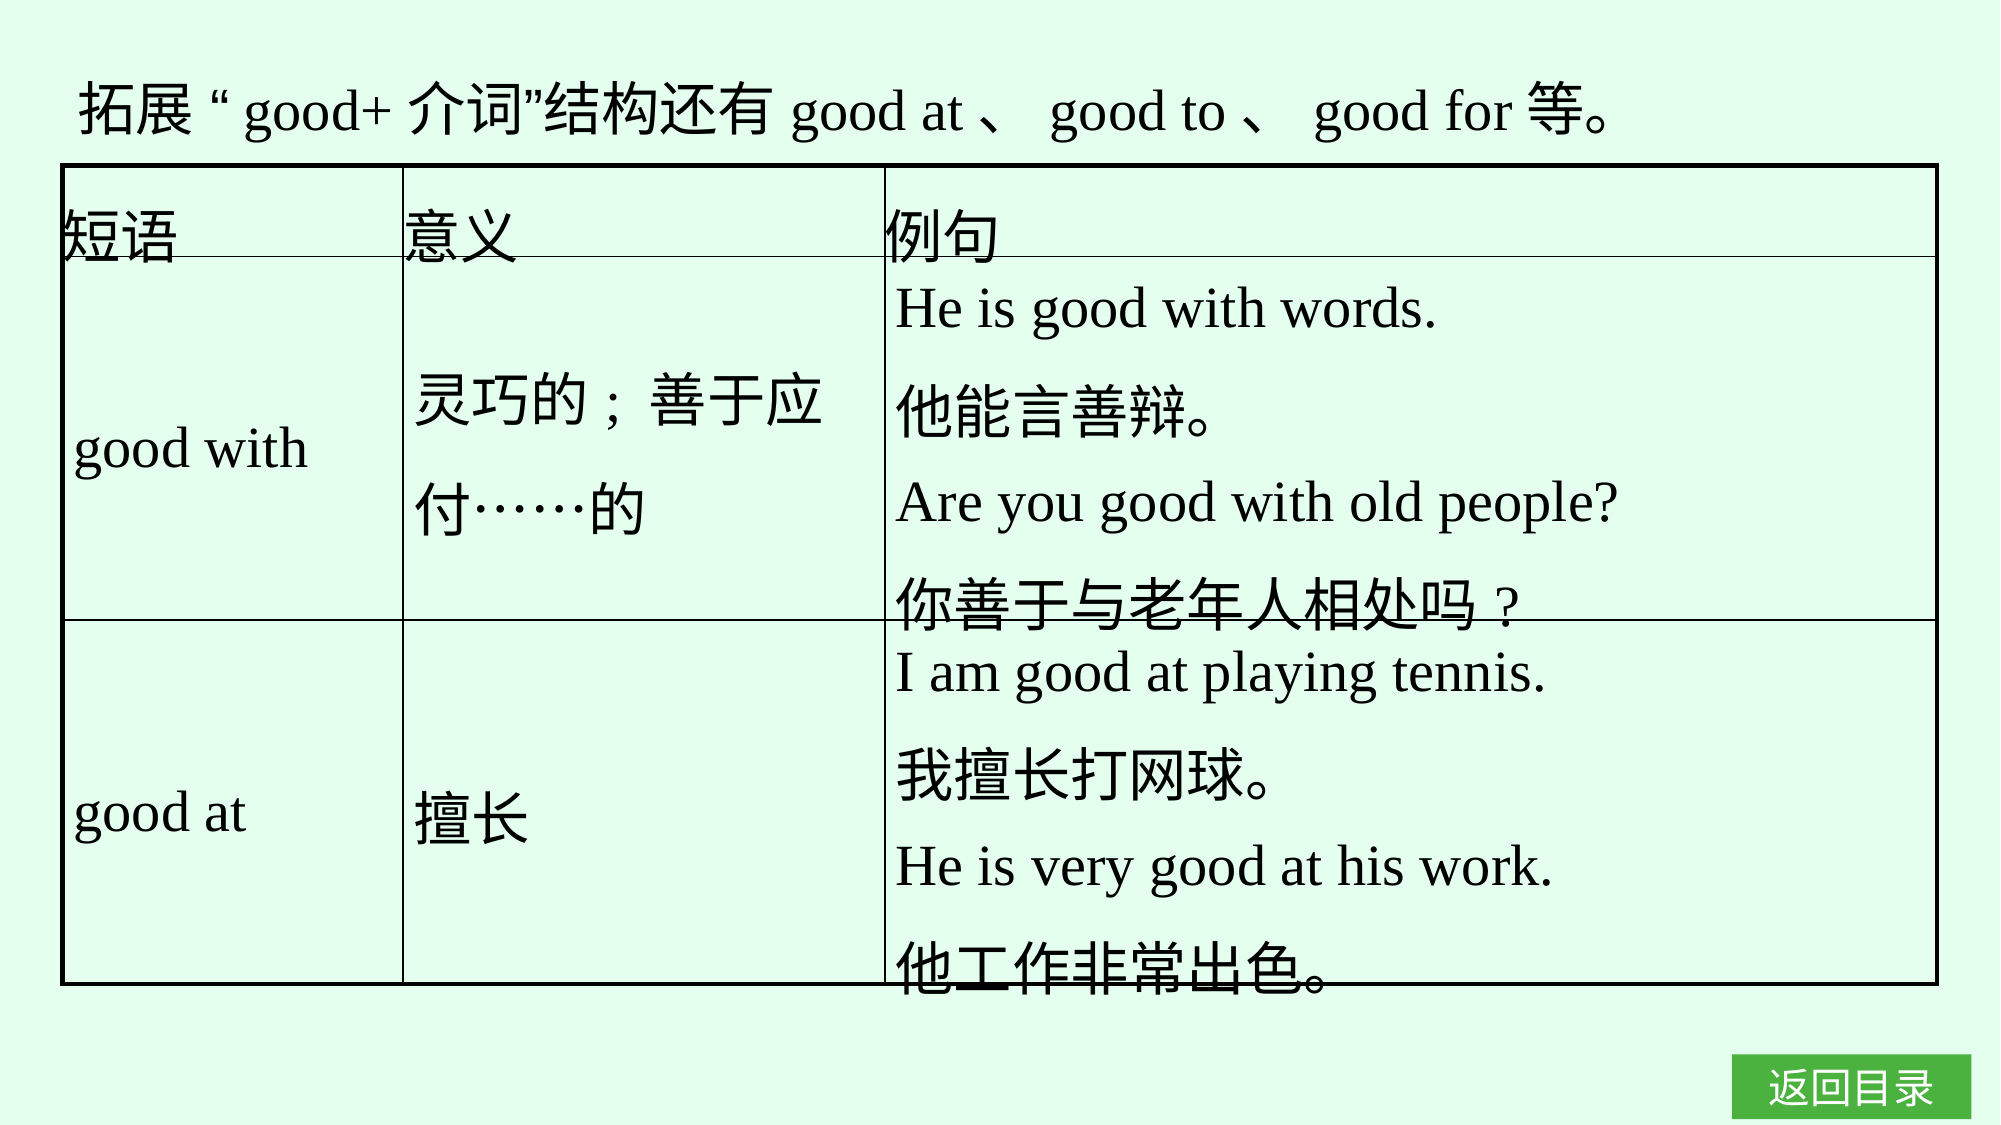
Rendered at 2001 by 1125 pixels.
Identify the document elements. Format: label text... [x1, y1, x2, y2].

table_header 例句 [886, 168, 1935, 256]
table_cell good with [65, 257, 402, 619]
table_header 短语 [65, 168, 402, 256]
table_cell 擅长 [404, 621, 884, 982]
table_cell good at [65, 621, 402, 982]
text_box 拓展 “good+介词”结构还有good at、good to、good for等。 [62, 43, 1938, 150]
table_header 意义 [404, 168, 884, 256]
table_cell 灵巧的; 善于应付……的 [404, 257, 884, 619]
table_cell I am good at playing tennis. 我擅长打网球。 He is very good at his work. 他工作非常出色。 [886, 621, 1935, 982]
table_cell He is good with words. 他能言善辩。 Are you good with old people? 你善于与老年人相处吗? [886, 257, 1935, 619]
